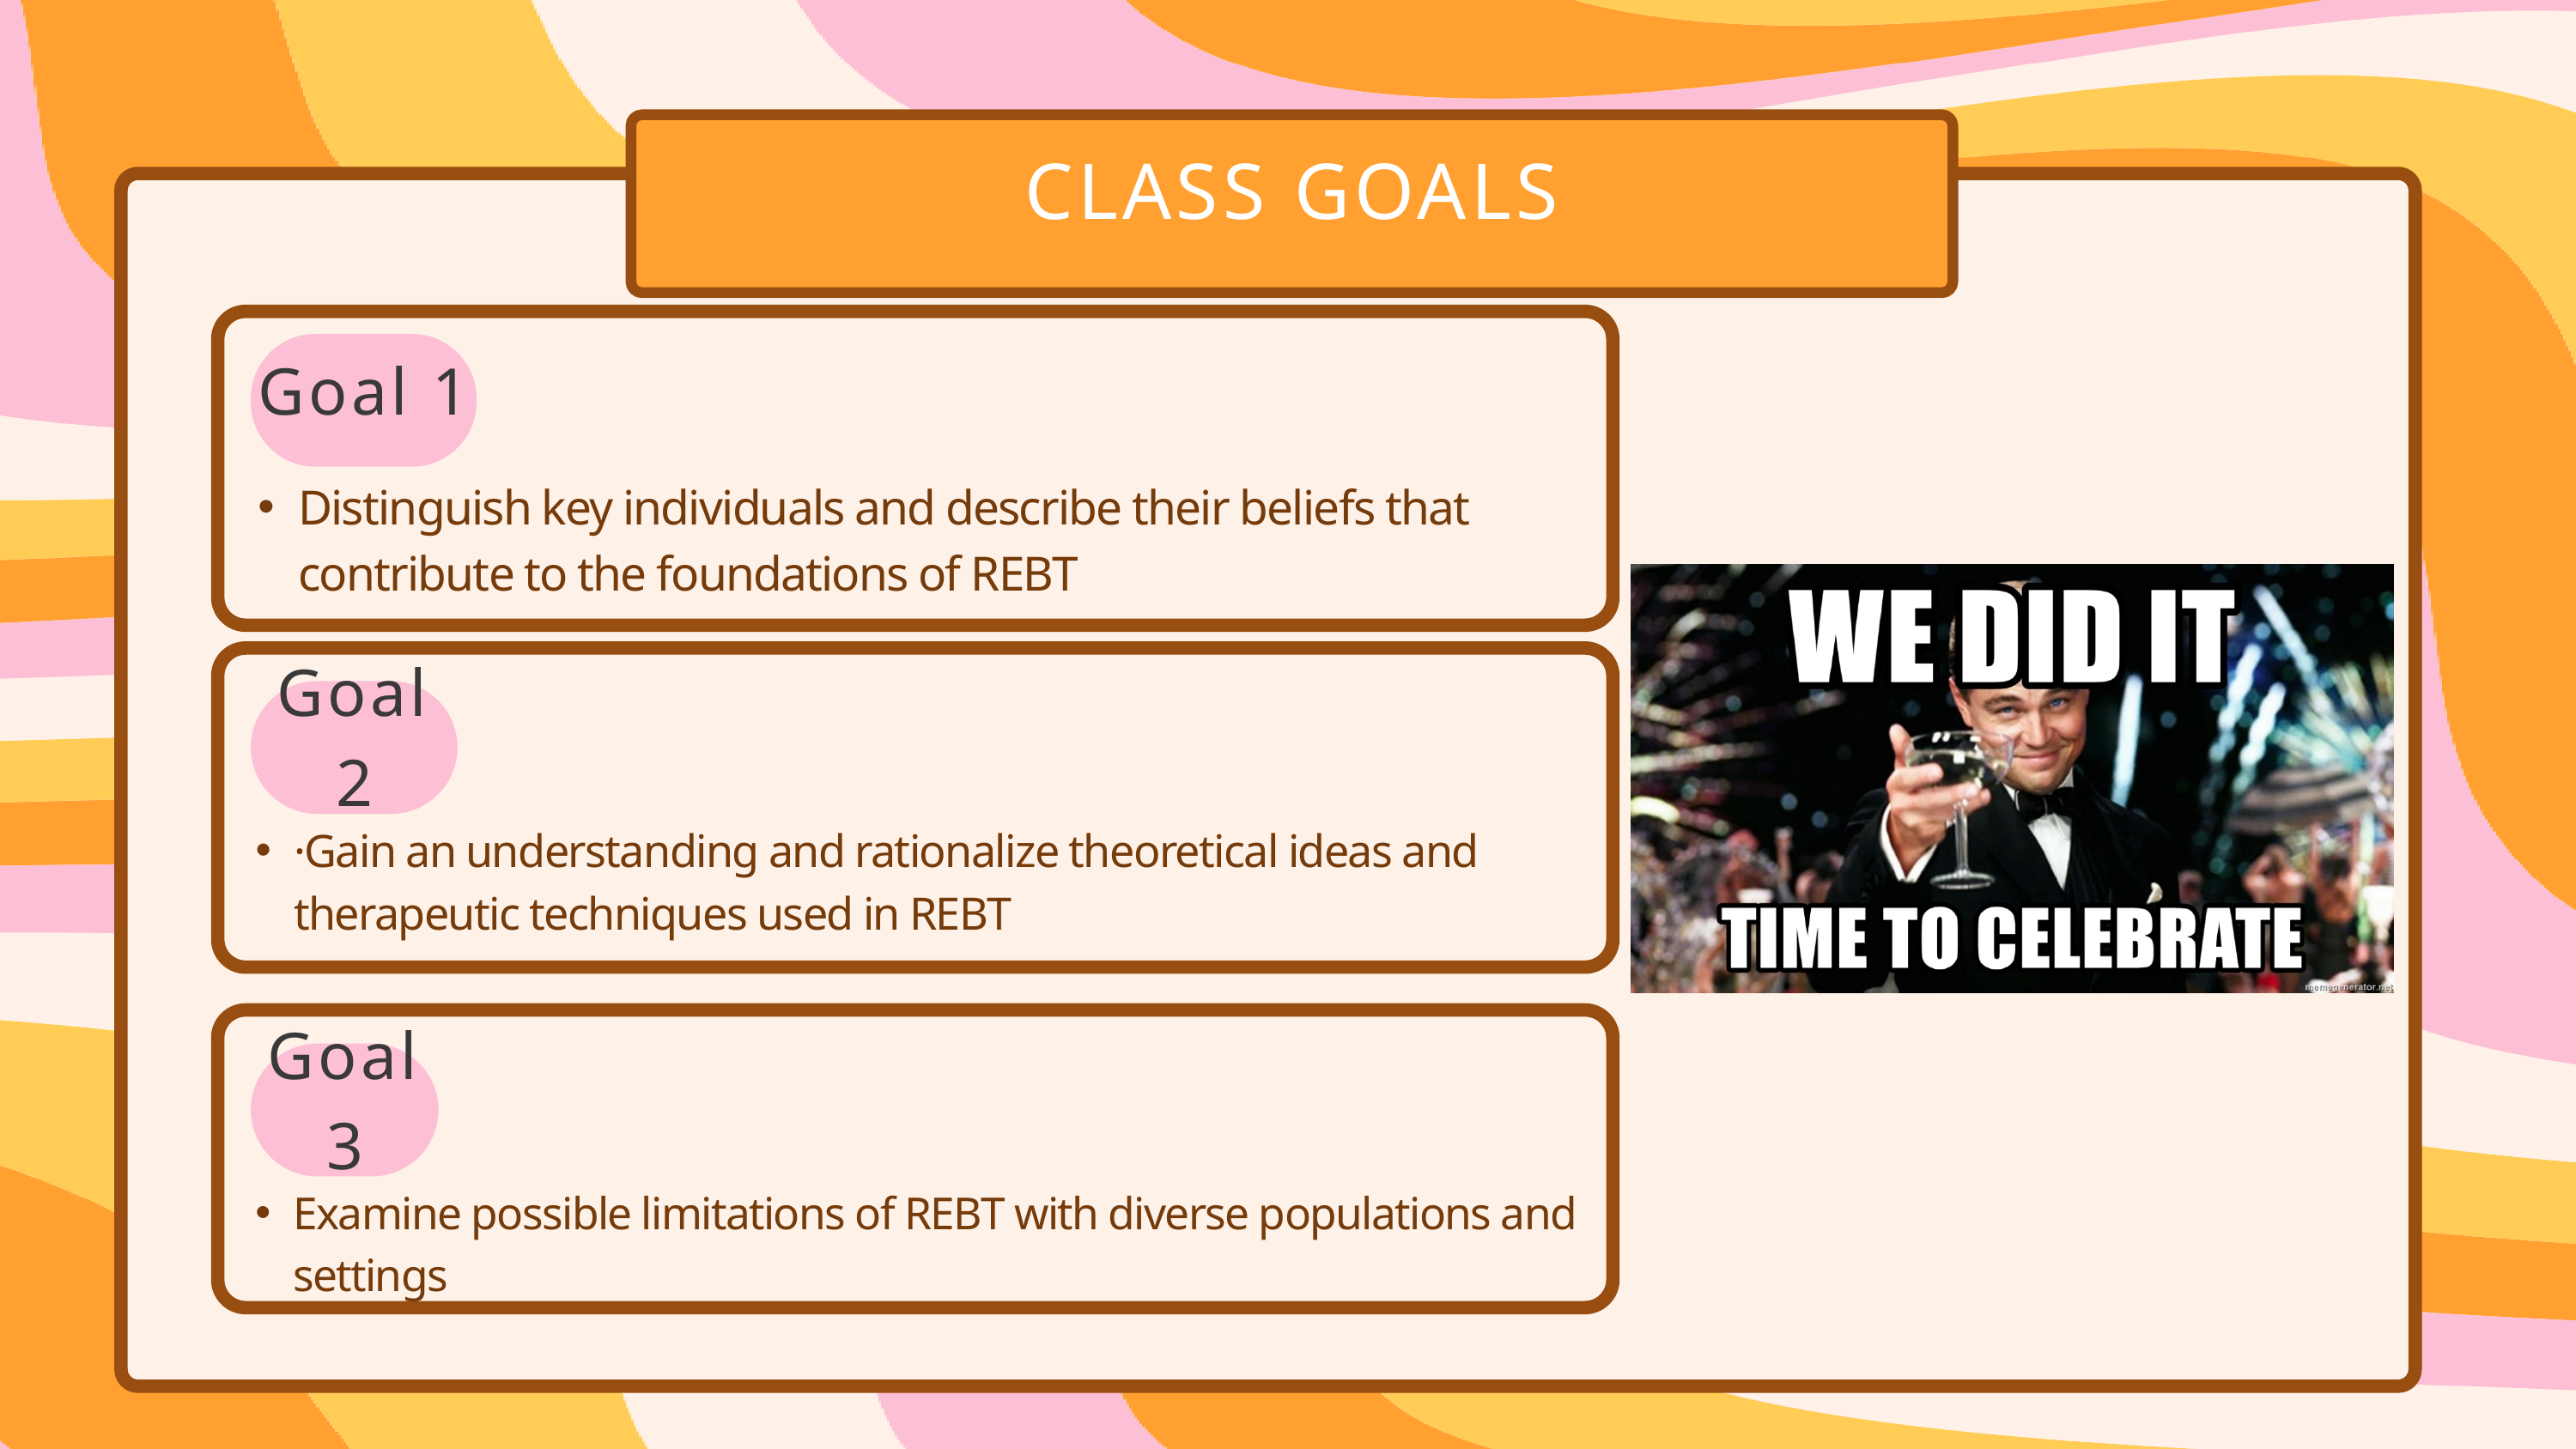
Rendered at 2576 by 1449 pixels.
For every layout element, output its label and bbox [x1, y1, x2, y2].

text_box [250, 1043, 439, 1177]
picture [1631, 564, 2394, 993]
text_box [0, 0, 2576, 1449]
text_box [120, 173, 2415, 1387]
text_box [630, 114, 1953, 294]
text_box [250, 681, 459, 815]
text_box [250, 333, 477, 467]
text_box [217, 311, 1613, 626]
text_box [217, 1009, 1613, 1308]
text_box [217, 647, 1613, 967]
